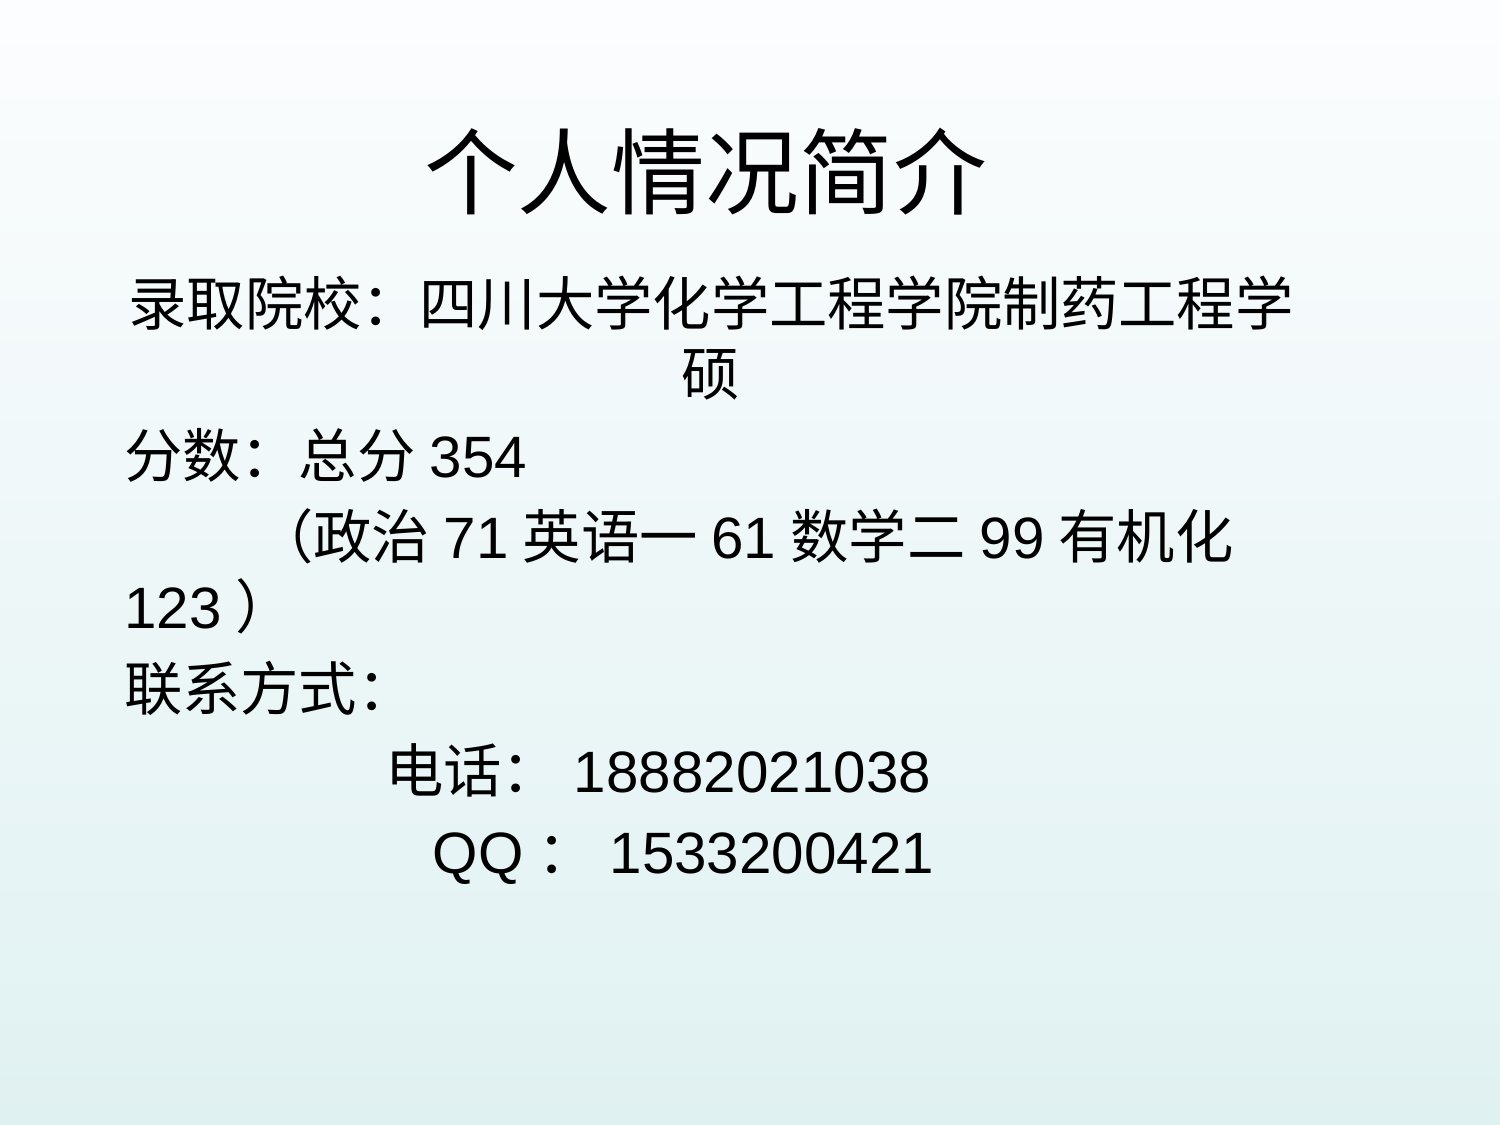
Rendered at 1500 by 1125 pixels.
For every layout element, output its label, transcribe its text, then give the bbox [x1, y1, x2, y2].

title 个人情况简介 [97, 64, 1313, 234]
subtitle 录取院校：四川大学化学工程学院制药工程学硕 分数：总分354 （政治71英语一61数学二99有机化123） 联系方式： 电话：18882021038 QQ：1533200421 [109, 259, 1313, 1016]
